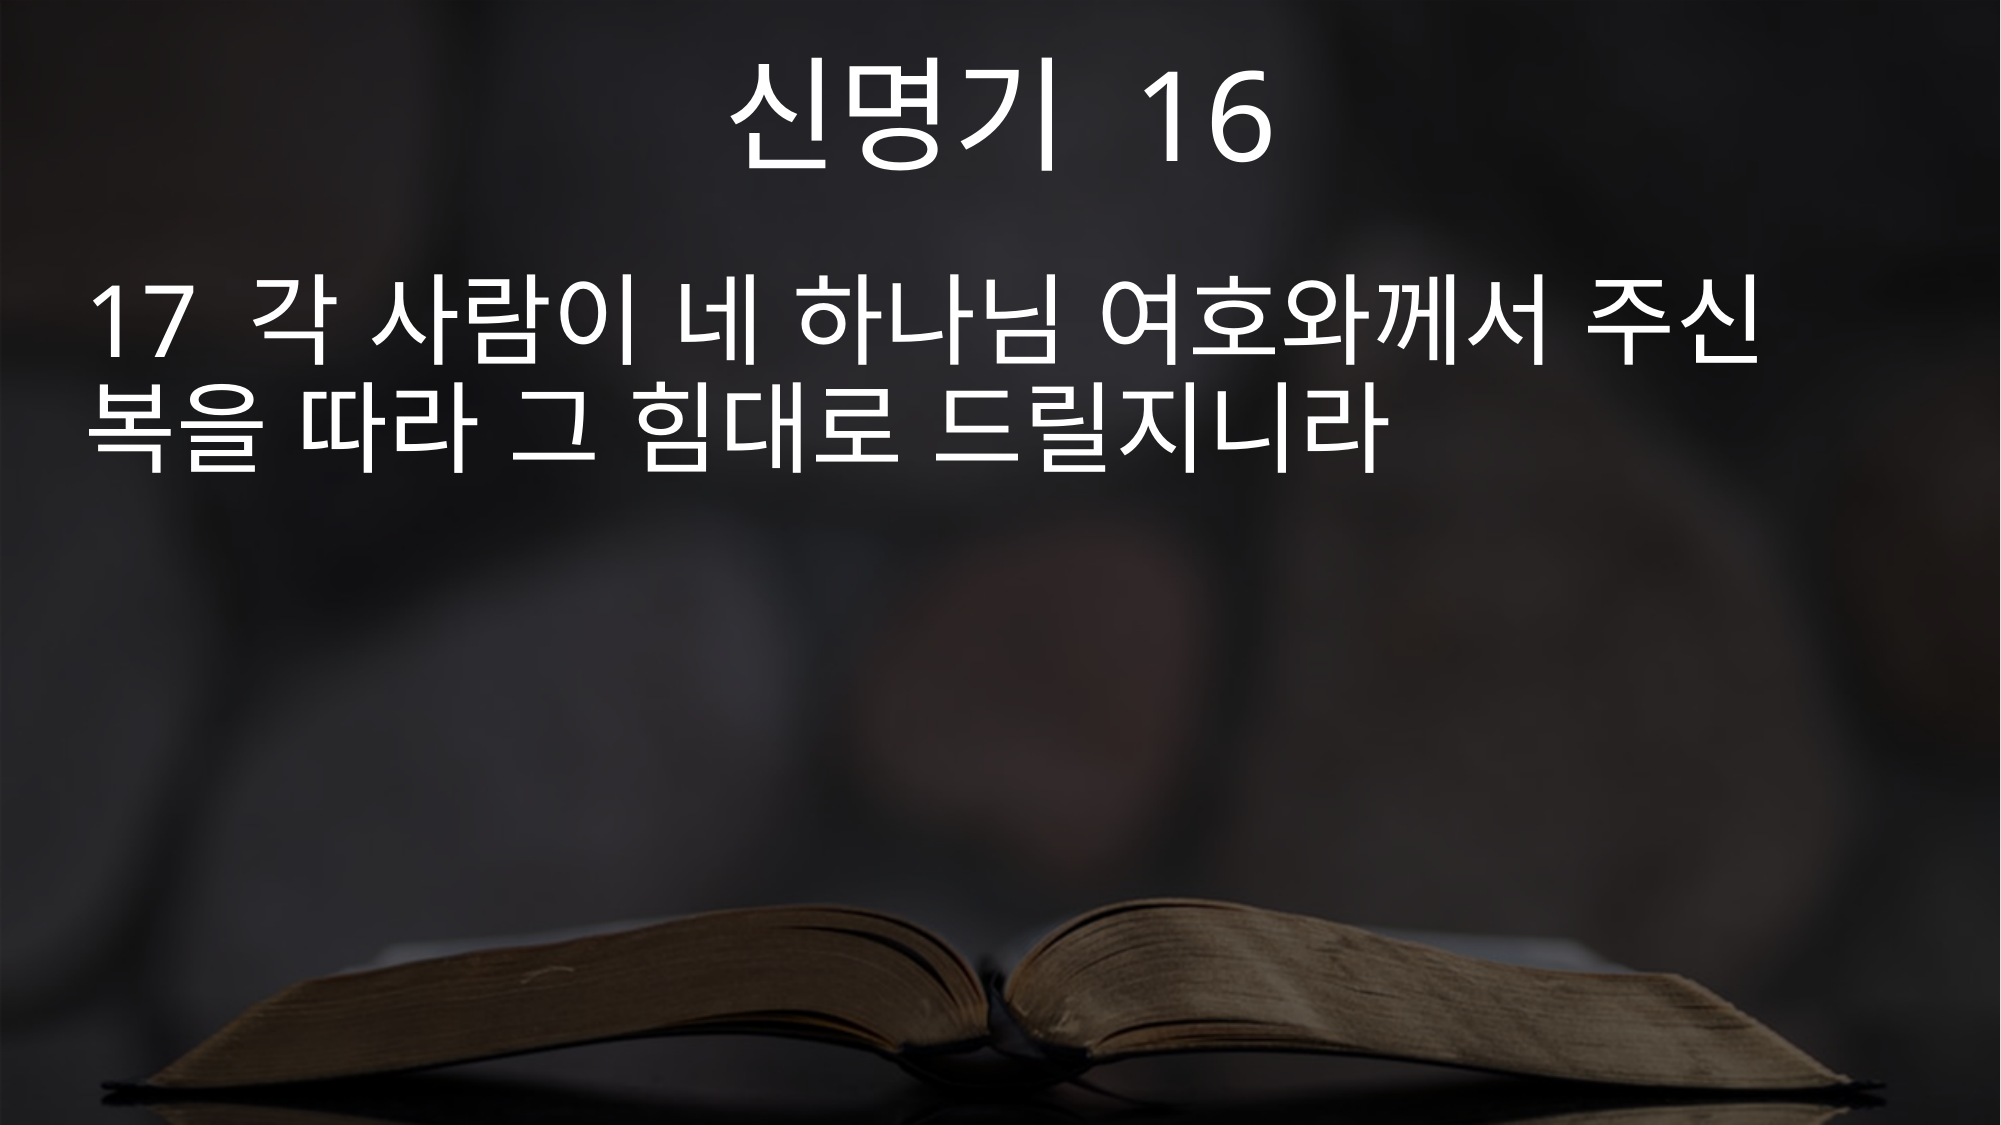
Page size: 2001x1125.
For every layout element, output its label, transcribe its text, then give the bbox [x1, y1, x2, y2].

picture [0, 0, 2001, 1125]
list 17 각 사람이 네 하나님 여호와께서 주신 복을 따라 그 힘대로 드릴지니라 [69, 263, 1953, 423]
footer 신명기 16 [0, 32, 2000, 192]
